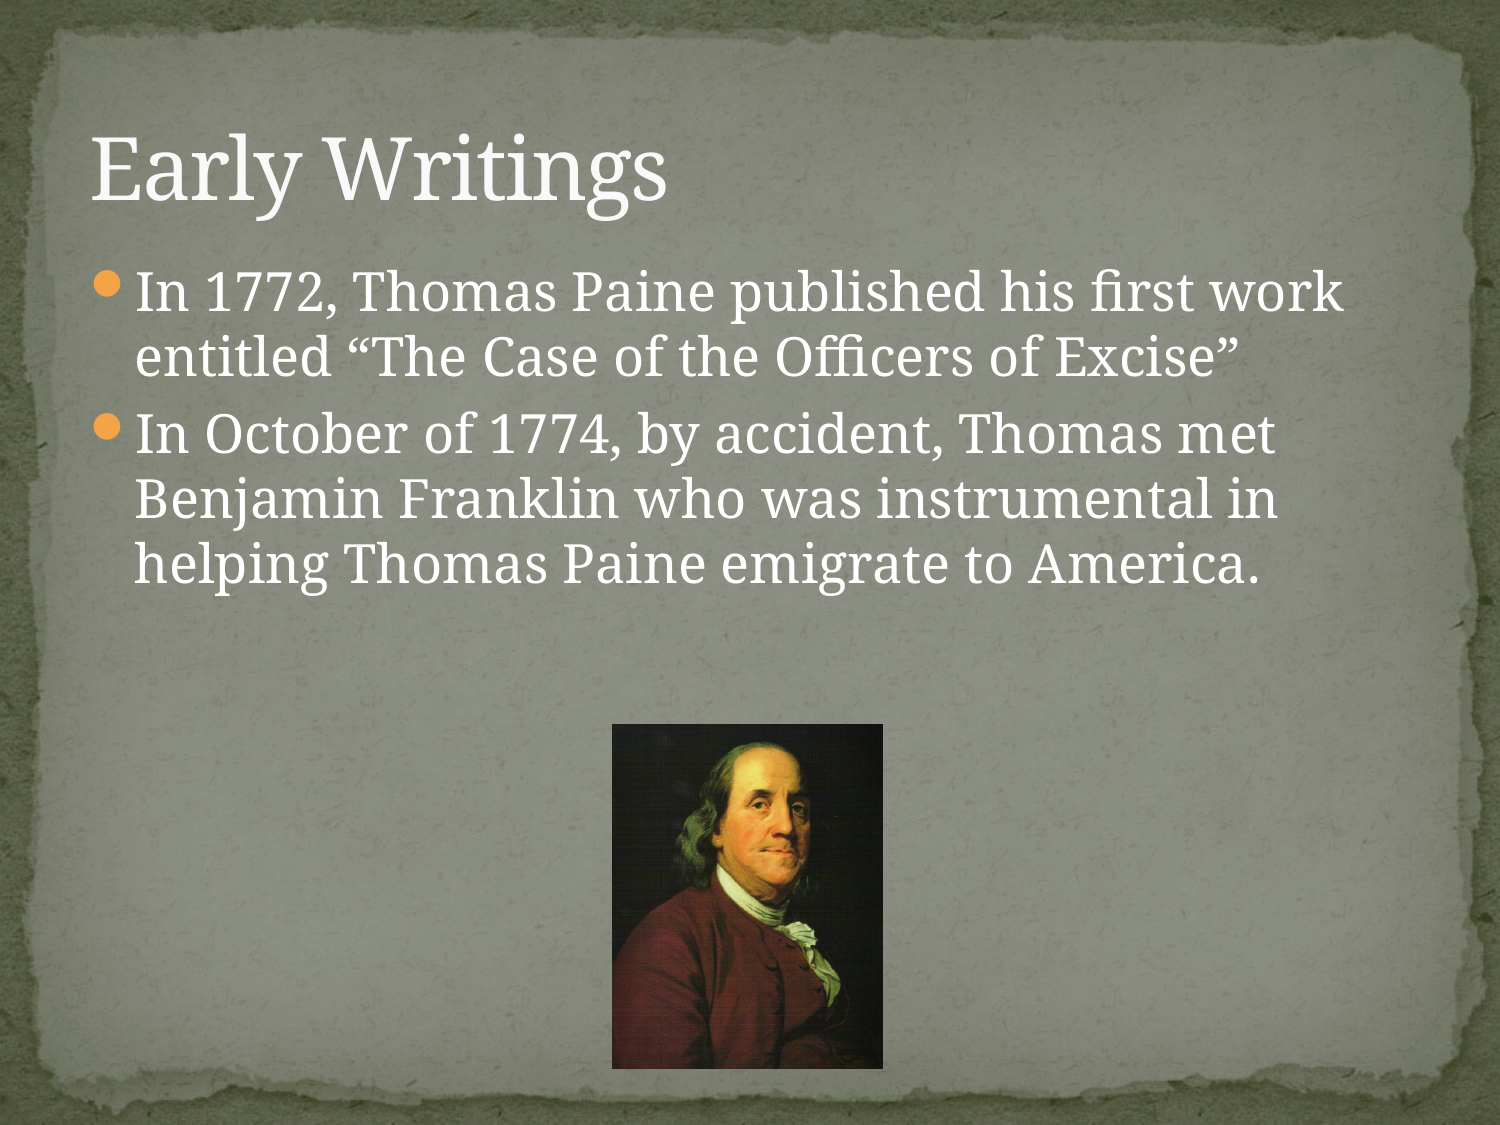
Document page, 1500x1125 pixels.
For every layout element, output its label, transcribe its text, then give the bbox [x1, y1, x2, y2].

title Early Writings [74, 24, 1425, 225]
list In 1772, Thomas Paine published his first work entitled “The Case of the Officers of Excise” In October of 1774, by accident, Thomas met Benjamin Franklin who was instrumental in helping Thomas Paine emigrate to America. [75, 249, 1425, 1000]
picture [612, 724, 883, 1069]
